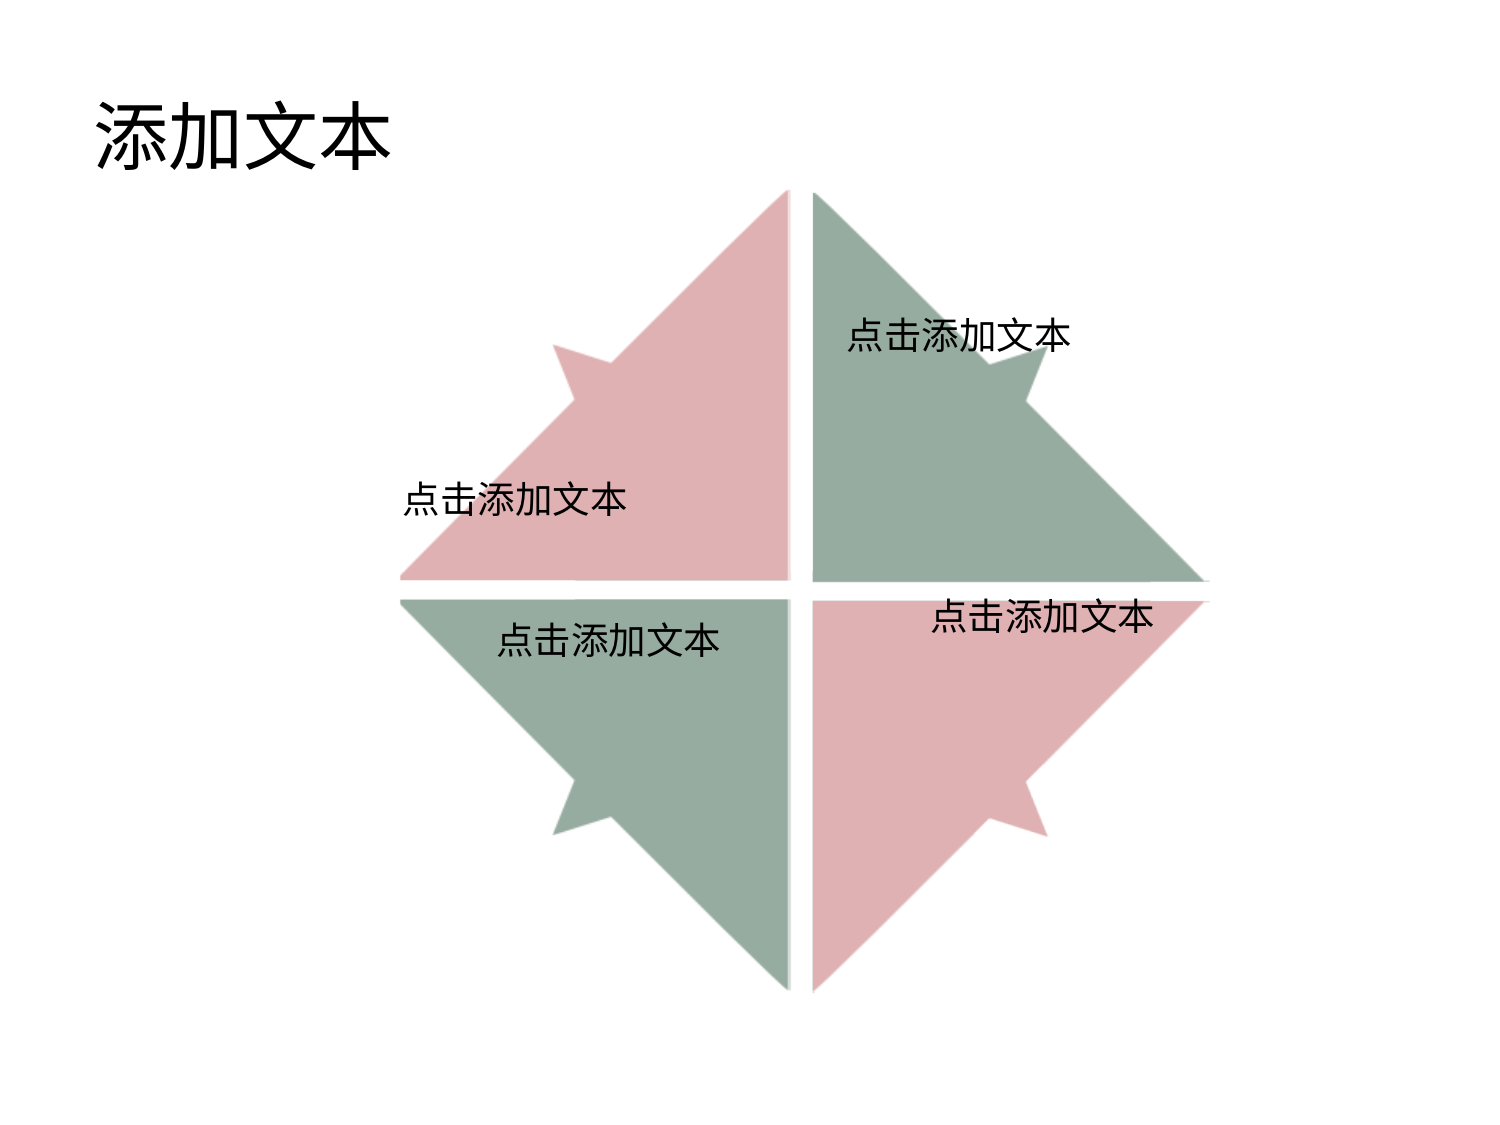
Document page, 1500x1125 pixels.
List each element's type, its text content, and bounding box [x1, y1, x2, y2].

text_box 点击添加文本 [387, 468, 643, 529]
text_box 添加文本 [78, 81, 409, 187]
text_box 点击添加文本 [832, 304, 1125, 365]
text_box 点击添加文本 [915, 585, 1171, 646]
text_box 点击添加文本 [481, 609, 737, 670]
picture [0, 0, 1500, 1125]
